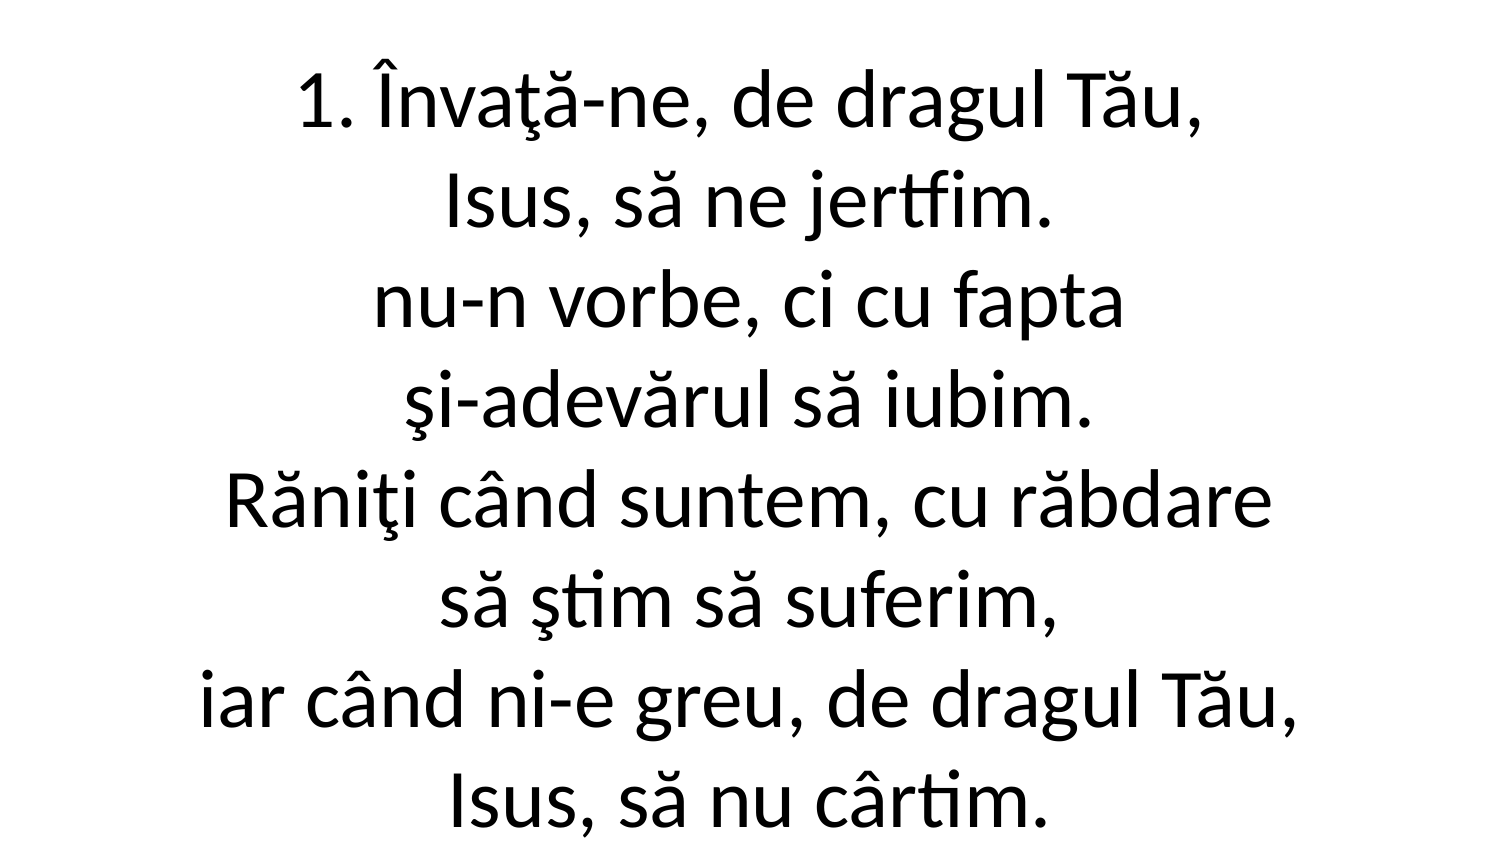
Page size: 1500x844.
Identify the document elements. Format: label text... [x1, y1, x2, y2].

text_box 1. Învaţă-ne, de dragul Tău, Isus, să ne jertfim. nu­-n vorbe, ci cu fapta şi­-adevărul să iubim. Răniţi când suntem, cu răbdare să ştim să suferim, iar când ni-e greu, de dragul Tău, Isus, să nu cârtim. [183, 0, 1316, 844]
